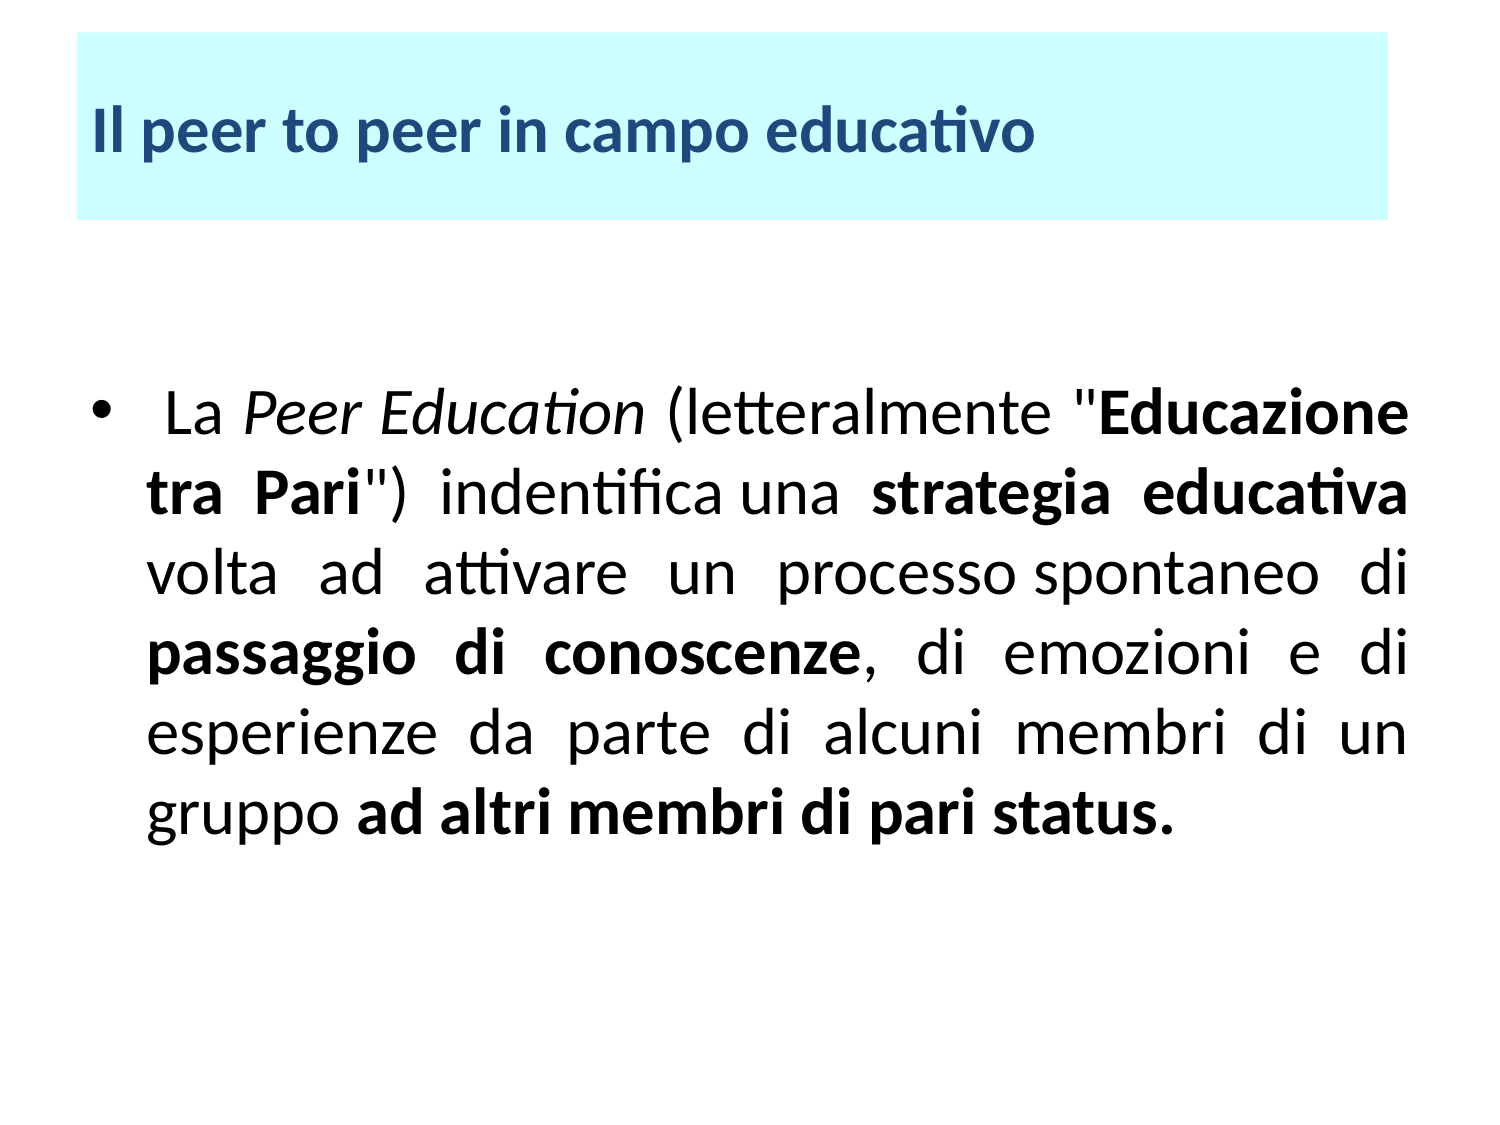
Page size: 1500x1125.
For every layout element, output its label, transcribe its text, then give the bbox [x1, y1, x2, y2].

text_box Il peer to peer in campo educativo [76, 32, 1388, 220]
list La Peer Education (letteralmente "Educazione tra Pari") indentifica una strategia educativa volta ad attivare un processo spontaneo di passaggio di conoscenze, di emozioni e di esperienze da parte di alcuni membri di un gruppo ad altri membri di pari status. [75, 267, 1425, 953]
